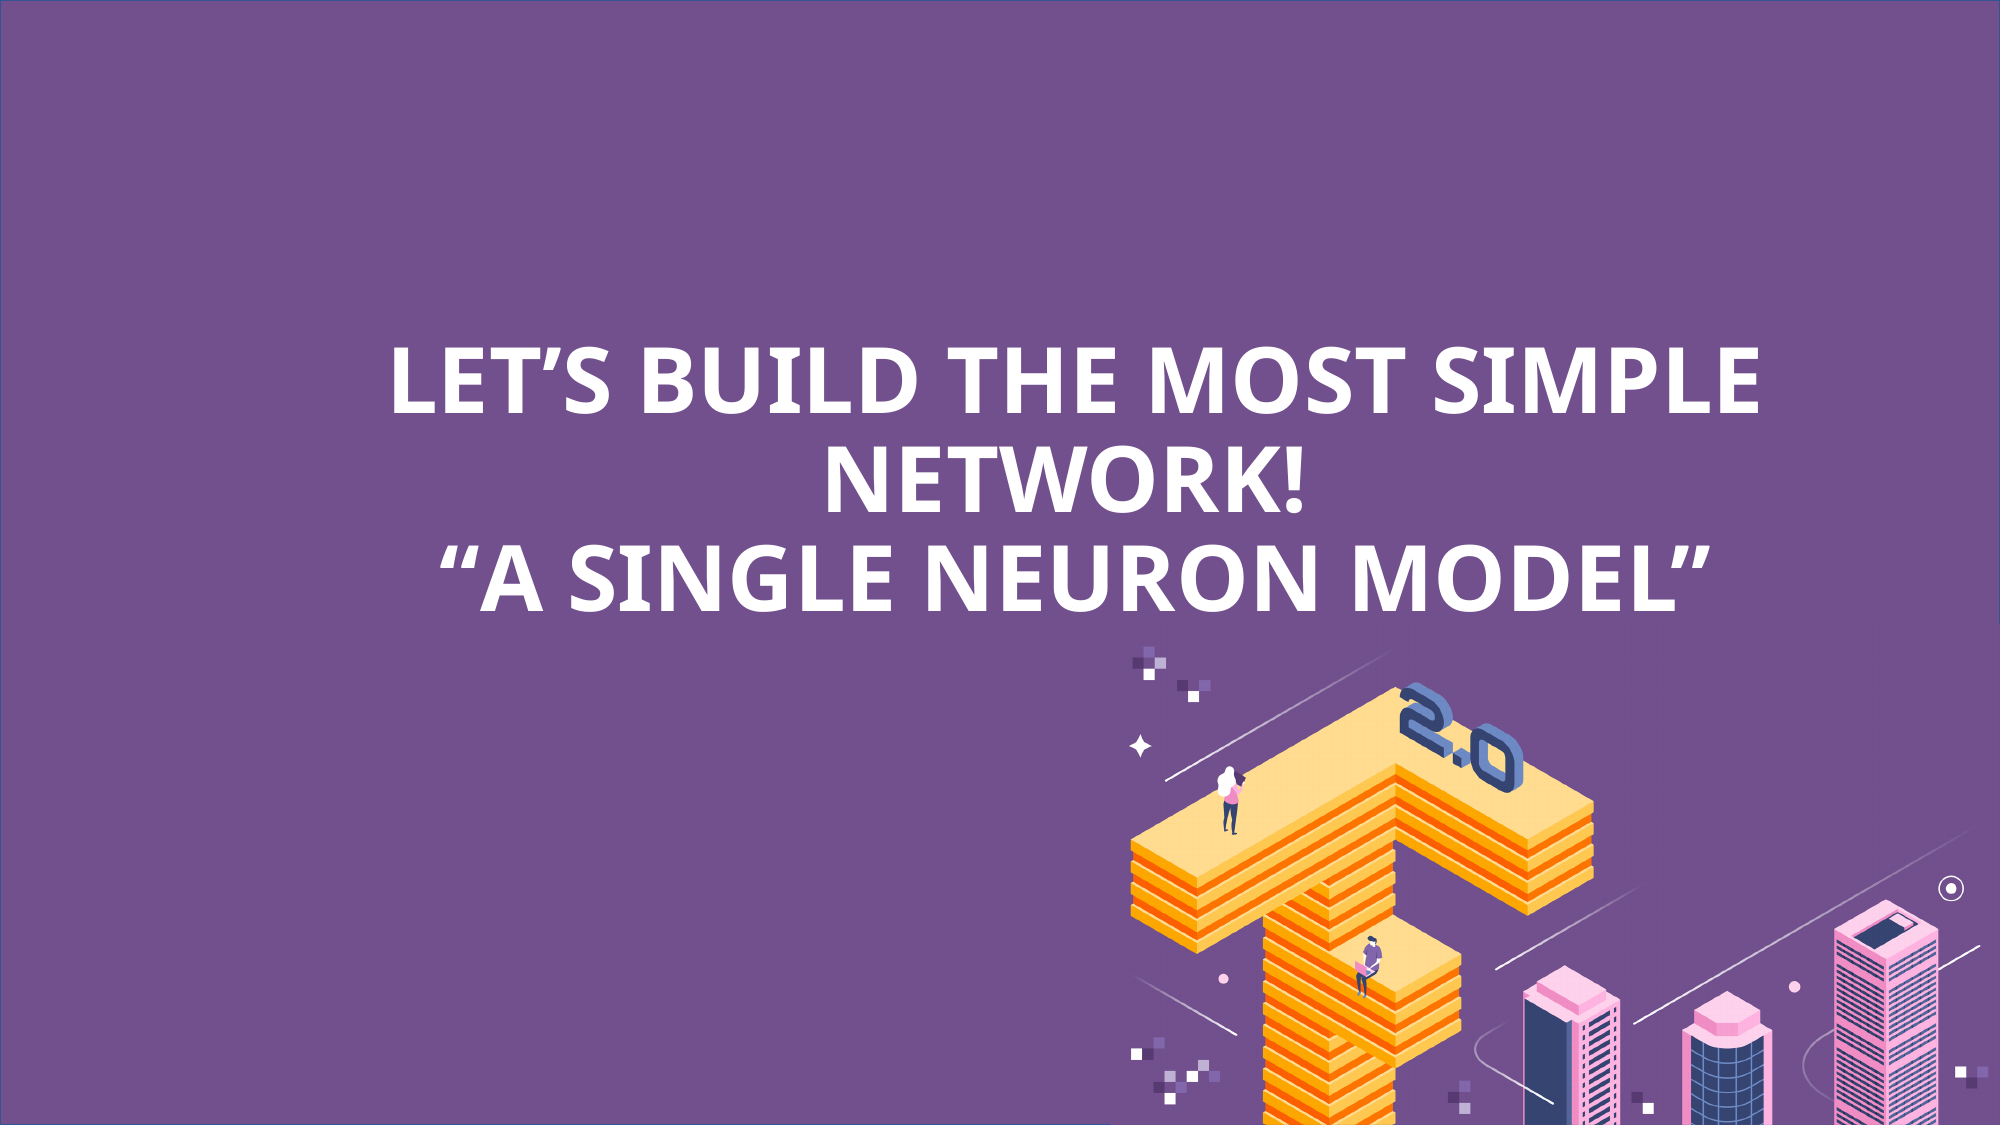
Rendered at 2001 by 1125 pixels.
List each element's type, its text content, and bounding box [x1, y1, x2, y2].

text_box LET’S BUILD THE MOST SIMPLE NETWORK! “A SINGLE NEURON MODEL” [362, 448, 1790, 517]
picture [1110, 624, 2000, 1125]
text_box [0, 0, 2000, 1125]
